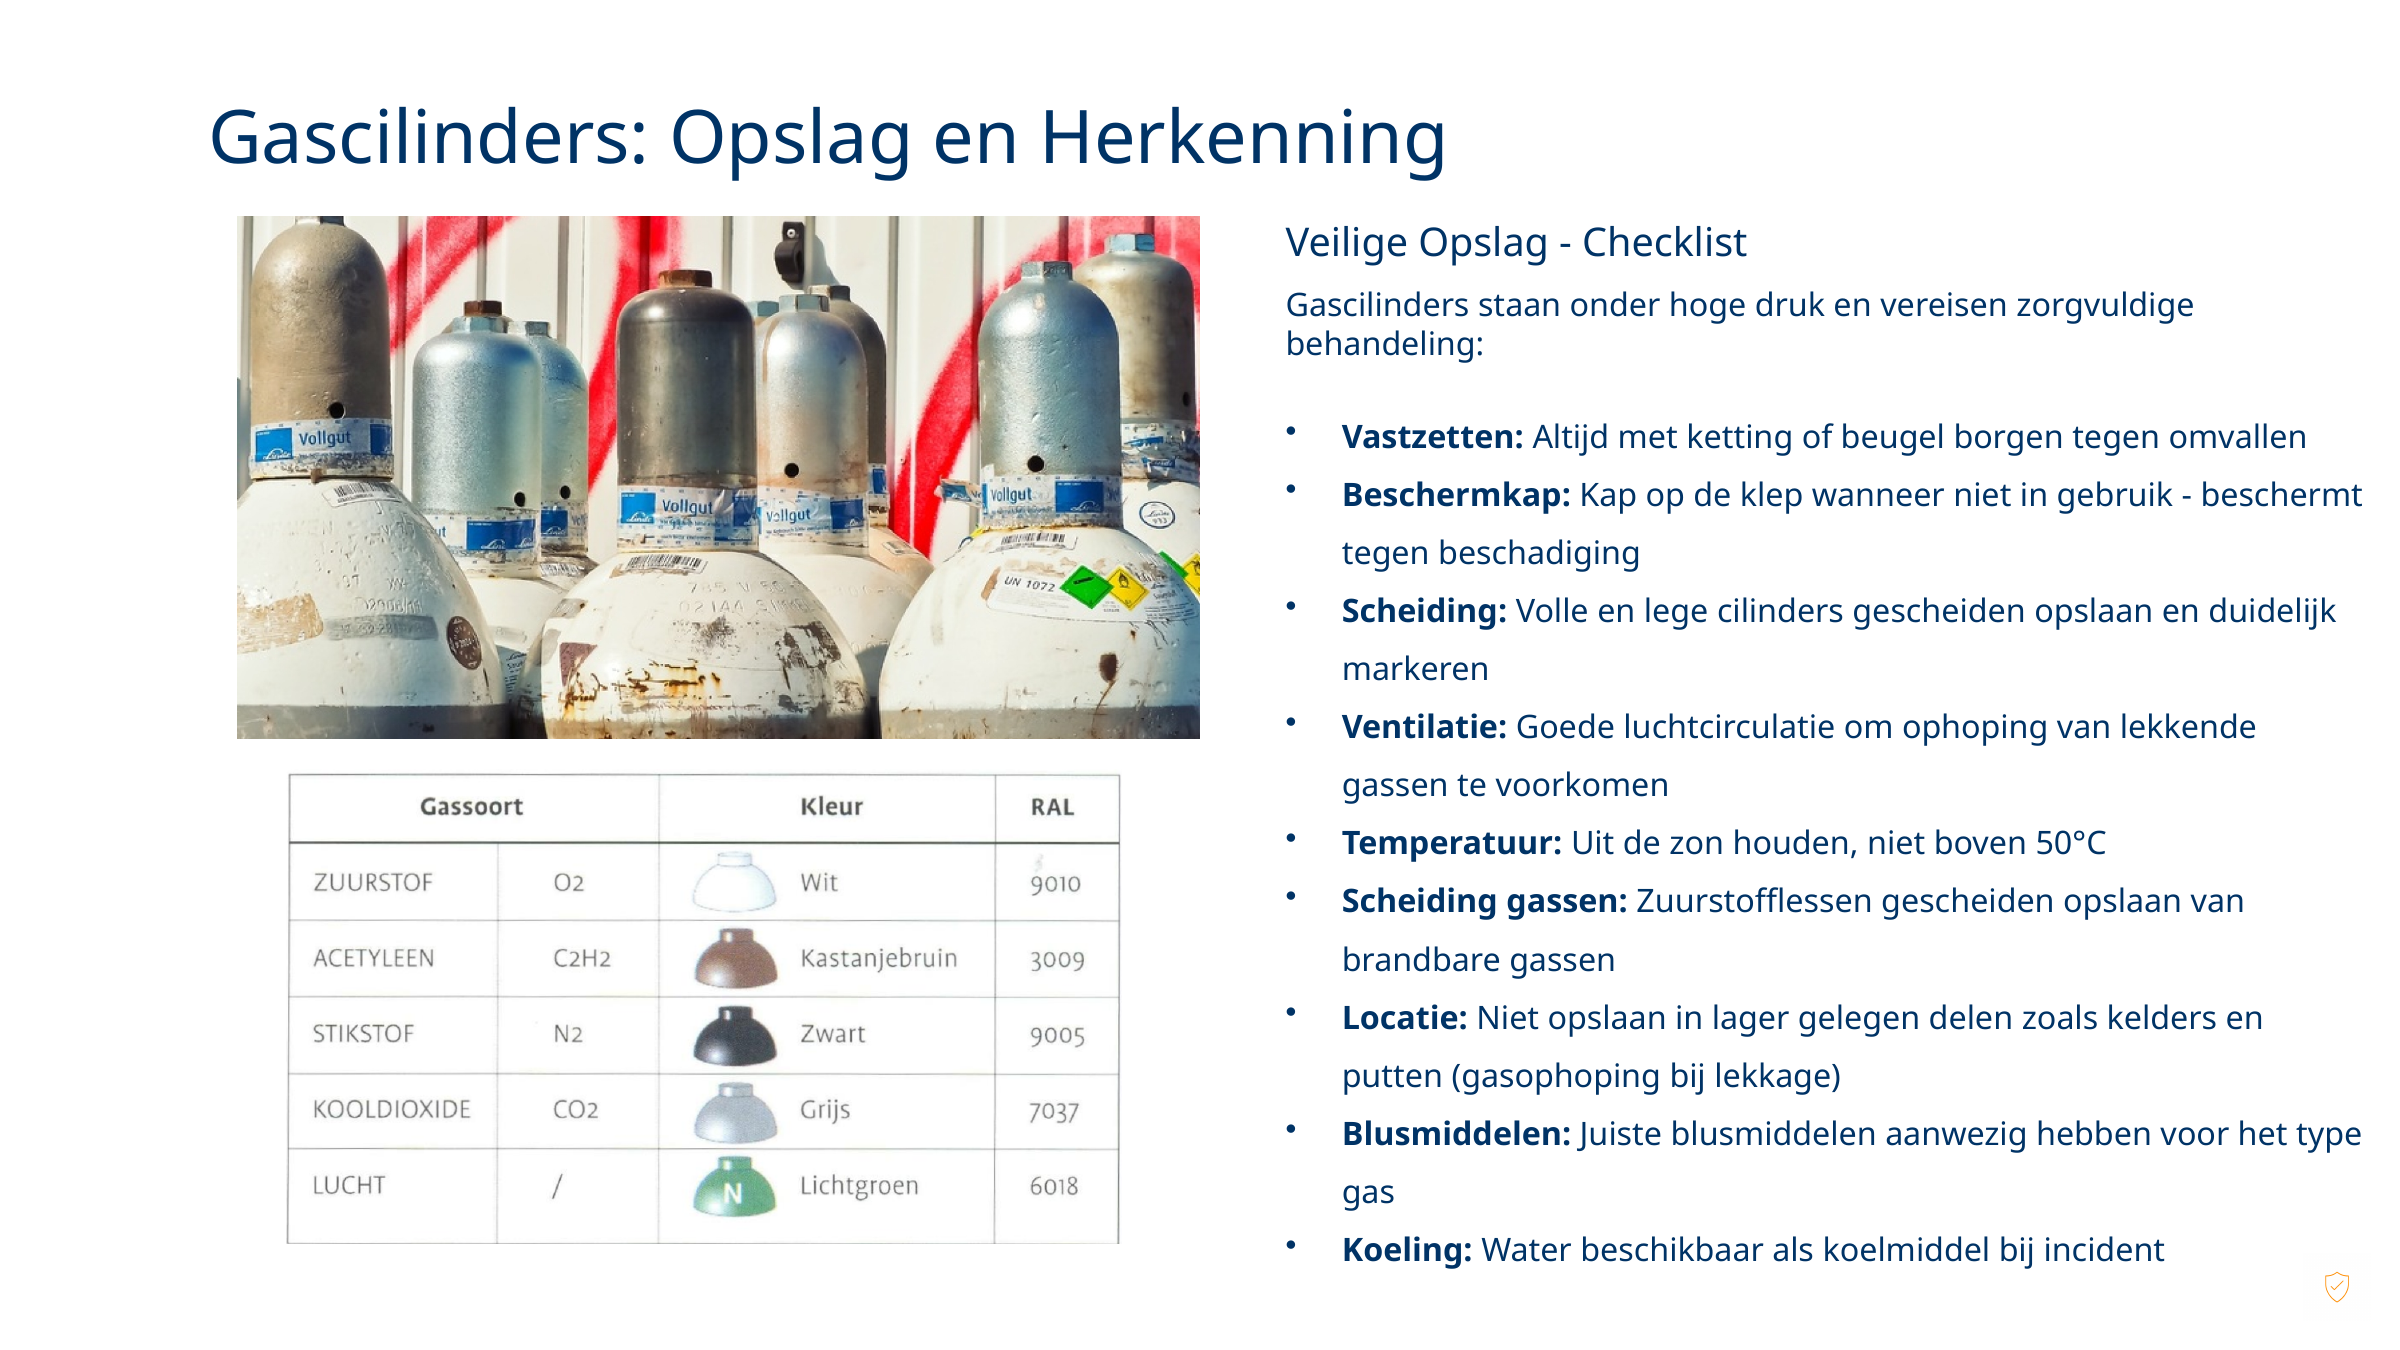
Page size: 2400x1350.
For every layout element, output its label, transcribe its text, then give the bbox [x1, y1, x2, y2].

picture [237, 216, 1200, 739]
text_box Veilige Opslag - Checklist [1285, 231, 1632, 266]
text_box Vastzetten: Altijd met ketting of beugel borgen tegen omvallen Beschermkap: Kap op de klep wanneer niet in gebruik - beschermt tegen beschadiging Scheiding: Volle en lege cilinders gescheiden opslaan en duidelijk markeren Ventilatie: Goede luchtcirculatie om ophoping van lekkende gassen te voorkomen Temperatuur: Uit de zon houden, niet boven 50°C Scheiding gassen: Zuurstofflessen gescheiden opslaan van brandbare gassen Locatie: Niet opslaan in lager gelegen delen zoals kelders en putten (gasophoping bij lekkage) Blusmiddelen: Juiste blusmiddelen aanwezig hebben voor het type gas Koeling: Water beschikbaar als koelmiddel bij incident [1285, 396, 2372, 1283]
picture [286, 769, 1122, 1244]
text_box Gascilinders staan onder hoge druk en vereisen zorgvuldige behandeling: [1285, 284, 2278, 361]
text_box Gascilinders: Opslag en Herkenning [208, 121, 1025, 179]
picture [2303, 1253, 2371, 1321]
